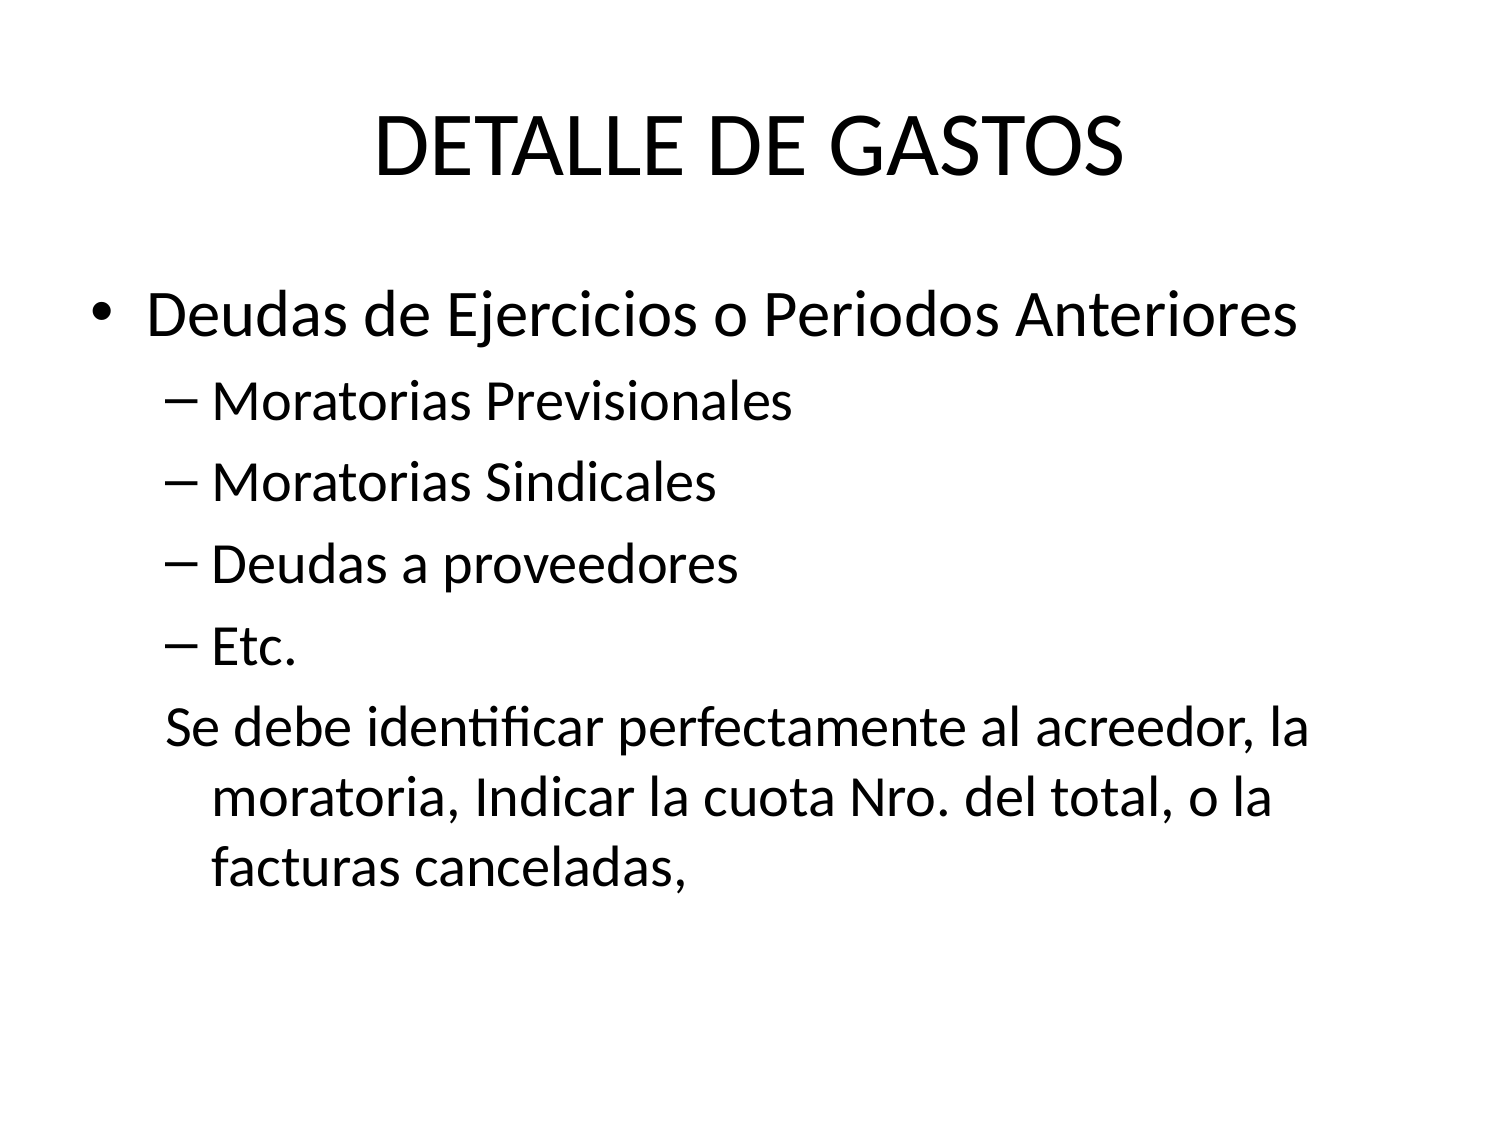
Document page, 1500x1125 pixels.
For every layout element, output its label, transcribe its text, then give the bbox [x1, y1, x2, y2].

title DETALLE DE GASTOS [75, 45, 1425, 233]
list Deudas de Ejercicios o Periodos Anteriores Moratorias Previsionales Moratorias Sindicales Deudas a proveedores Etc. Se debe identificar perfectamente al acreedor, la moratoria, Indicar la cuota Nro. del total, o la facturas canceladas, [75, 262, 1425, 1005]
